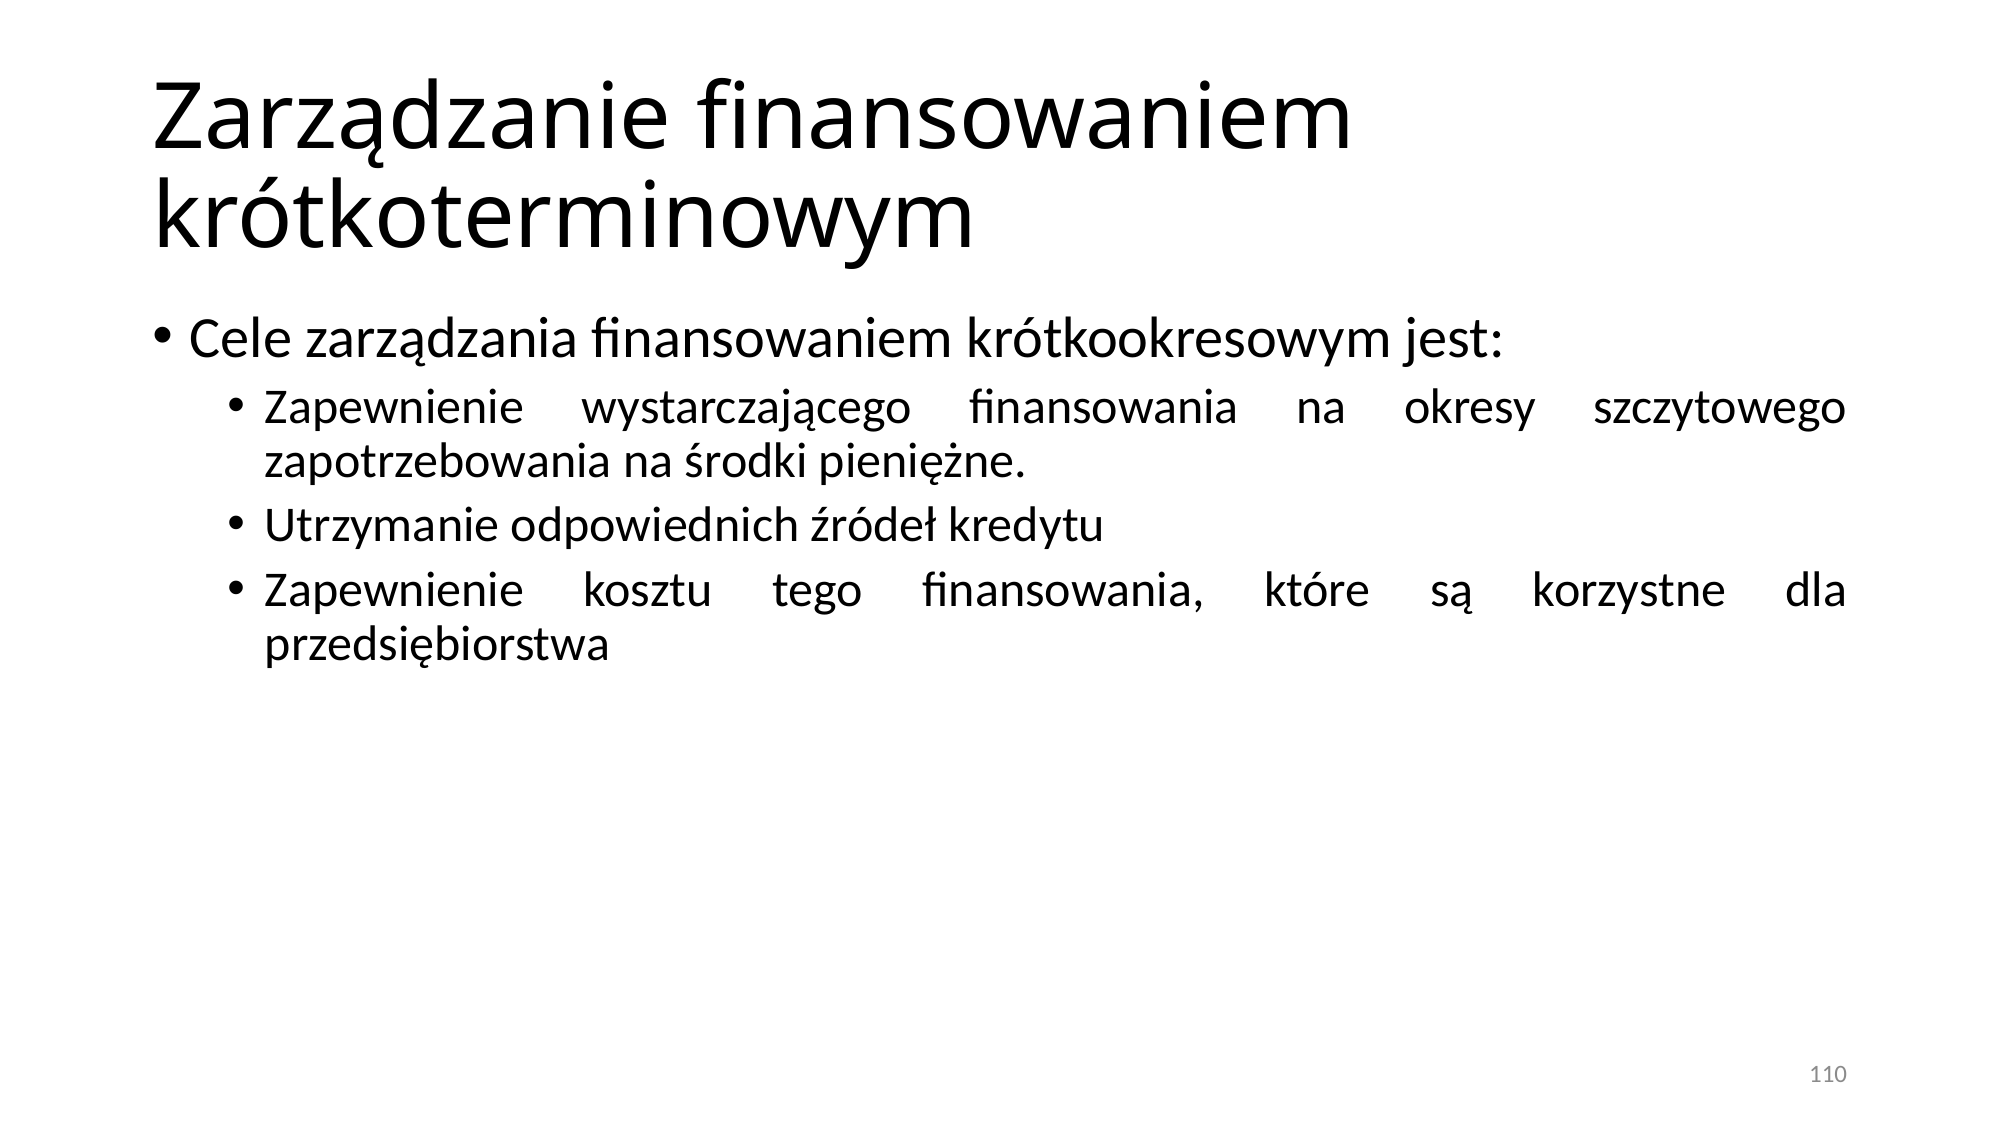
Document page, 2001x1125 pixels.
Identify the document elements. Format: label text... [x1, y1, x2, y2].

list Cele zarządzania finansowaniem krótkookresowym jest: Zapewnienie wystarczającego finansowania na okresy szczytowego zapotrzebowania na środki pieniężne. Utrzymanie odpowiednich źródeł kredytu Zapewnienie kosztu tego finansowania, które są korzystne dla przedsiębiorstwa [137, 299, 1863, 1014]
slide_number 110 [1412, 1042, 1863, 1103]
title Zarządzanie finansowaniem krótkoterminowym [137, 59, 1863, 278]
